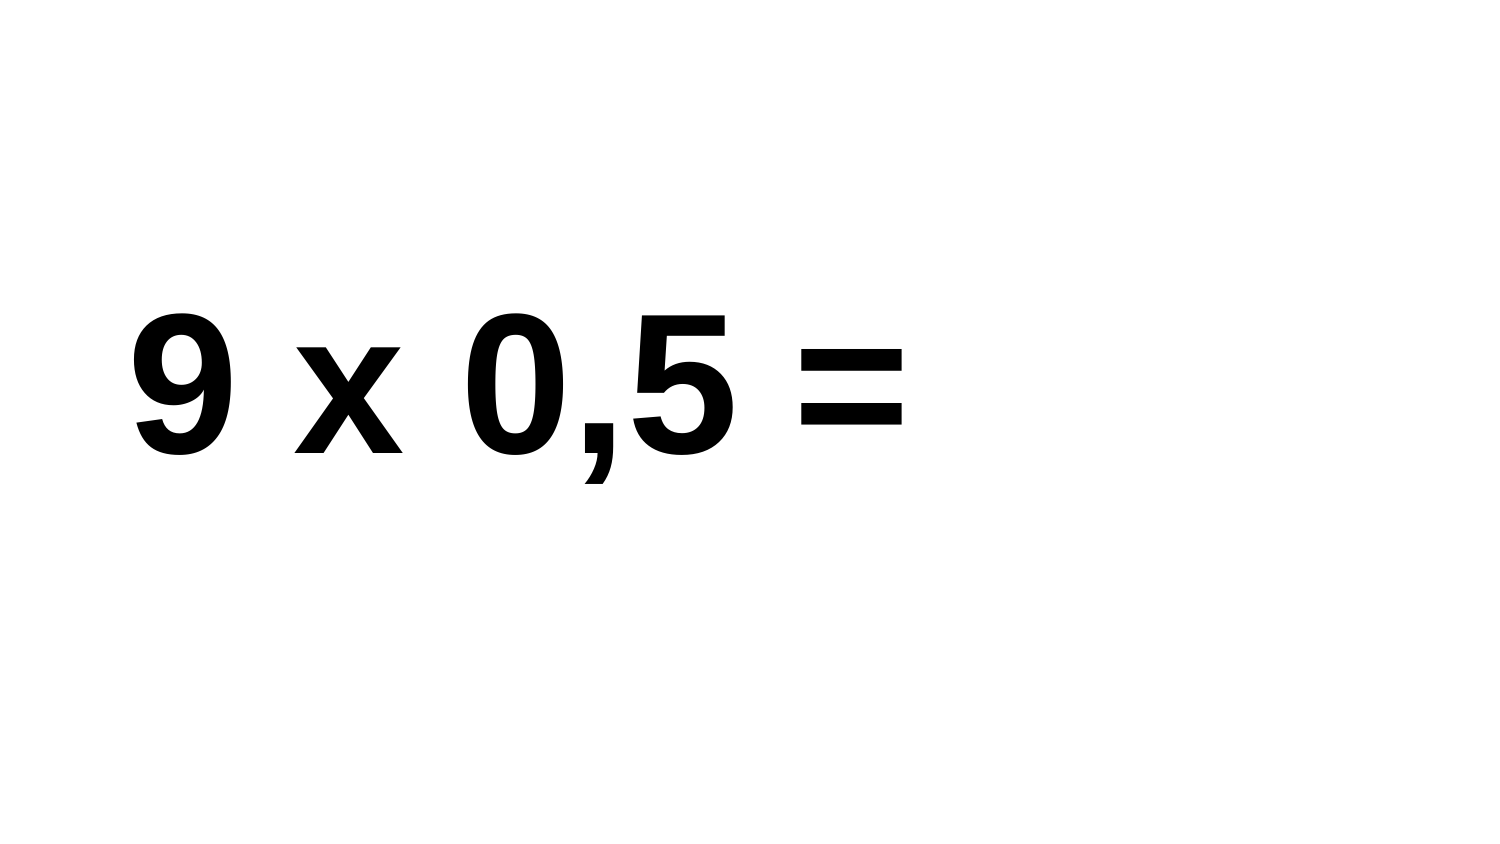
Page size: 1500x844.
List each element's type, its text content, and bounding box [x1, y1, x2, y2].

text_box 9 x 0,5 = [112, 318, 1388, 509]
